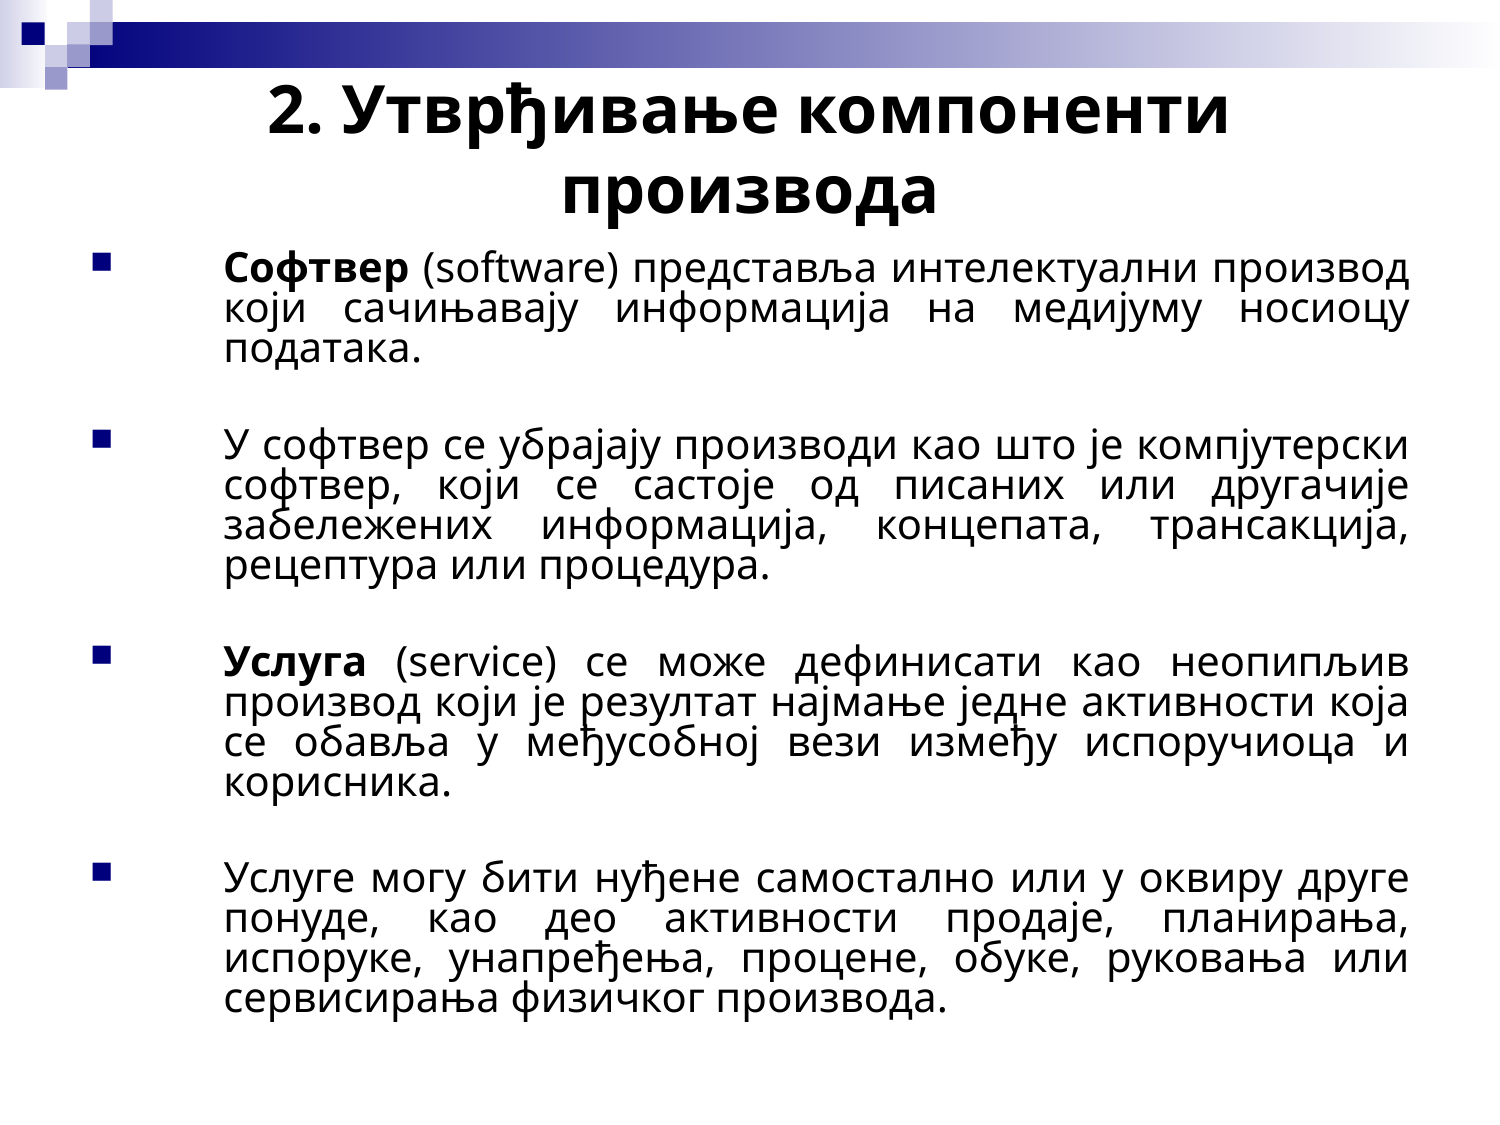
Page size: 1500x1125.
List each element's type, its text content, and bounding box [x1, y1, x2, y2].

list Софтвер (software) представља интелектуални производ који сачињавају информација на медијуму носиоцу података. У софтвер се убрајају производи као што је компјутерски софтвер, који се састоје од писаних или другачије забележених информација, концепата, трансакција, рецептура или процедура. Услуга (service) се може дефинисати као неопипљив производ који је резултат најмање једне активности која се обавља у међусобној вези између испоручиоца и корисника. Услуге могу бити нуђене самостално или у оквиру друге понуде, као део активности продаје, планирања, испоруке, унапређења, процене, обуке, руковања или сервисирања физичког производа. [74, 243, 1426, 1071]
text_box 2. Утврђивање компоненти производа [74, 75, 1425, 218]
